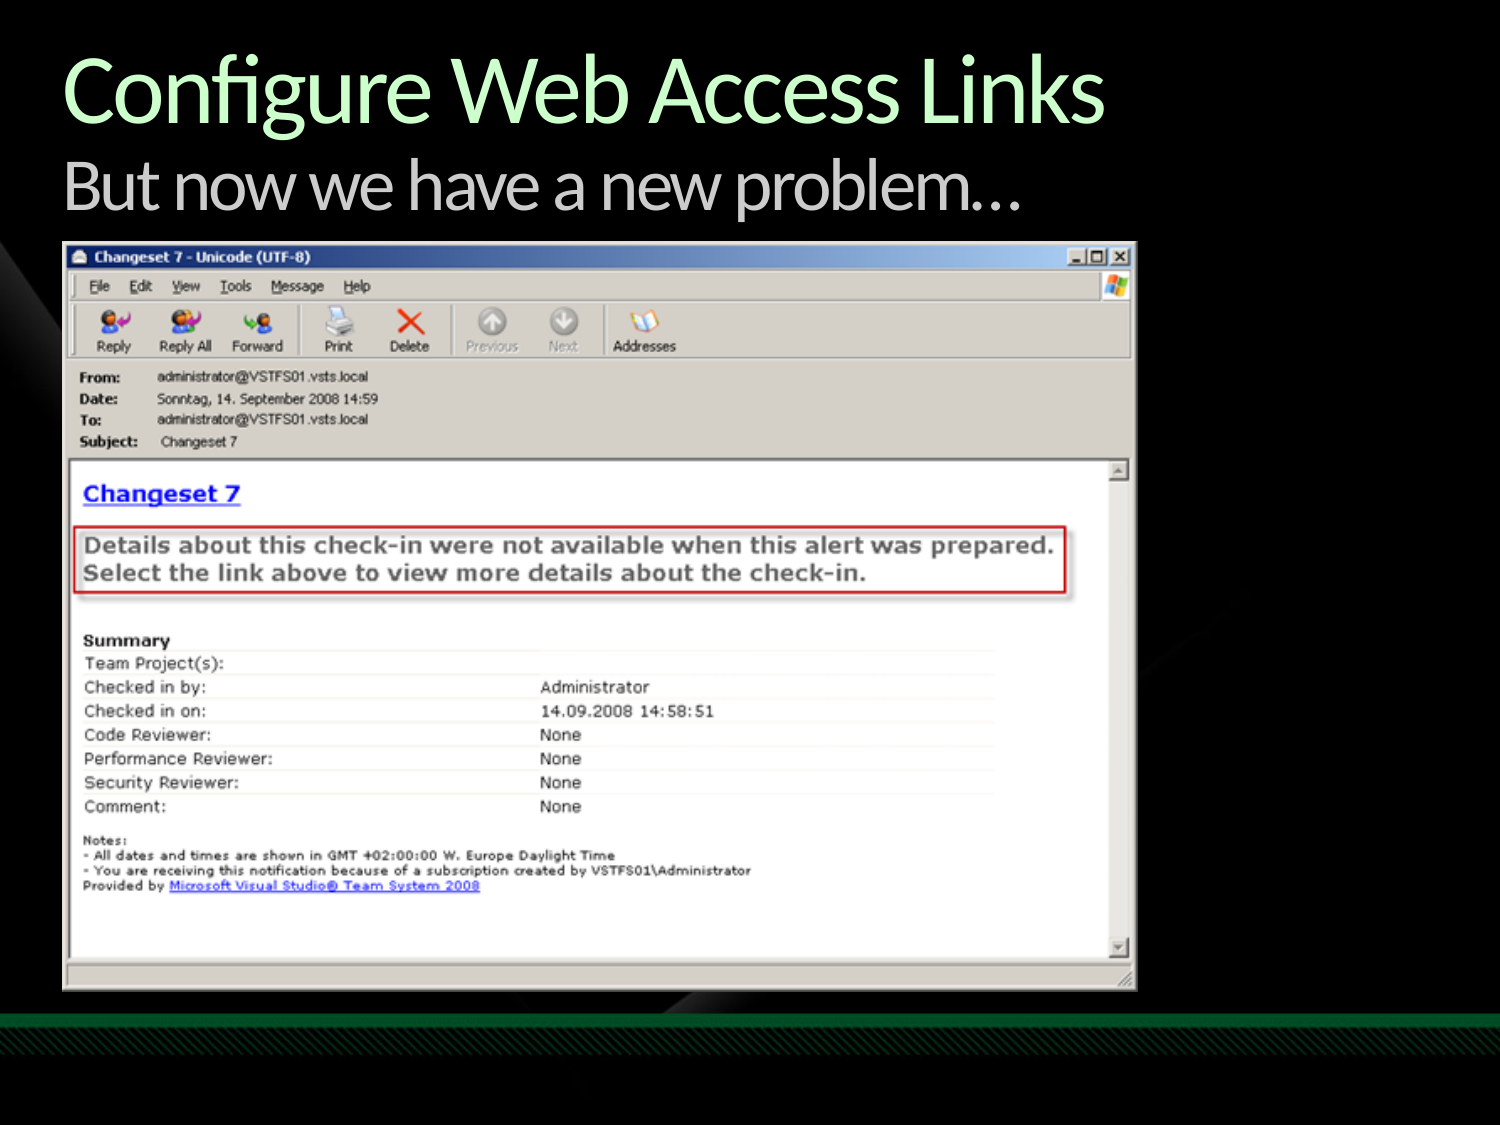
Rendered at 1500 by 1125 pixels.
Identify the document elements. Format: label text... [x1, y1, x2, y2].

picture [0, 0, 1500, 1125]
title Configure Web Access Links But now we have a new problem… [62, 37, 1438, 229]
